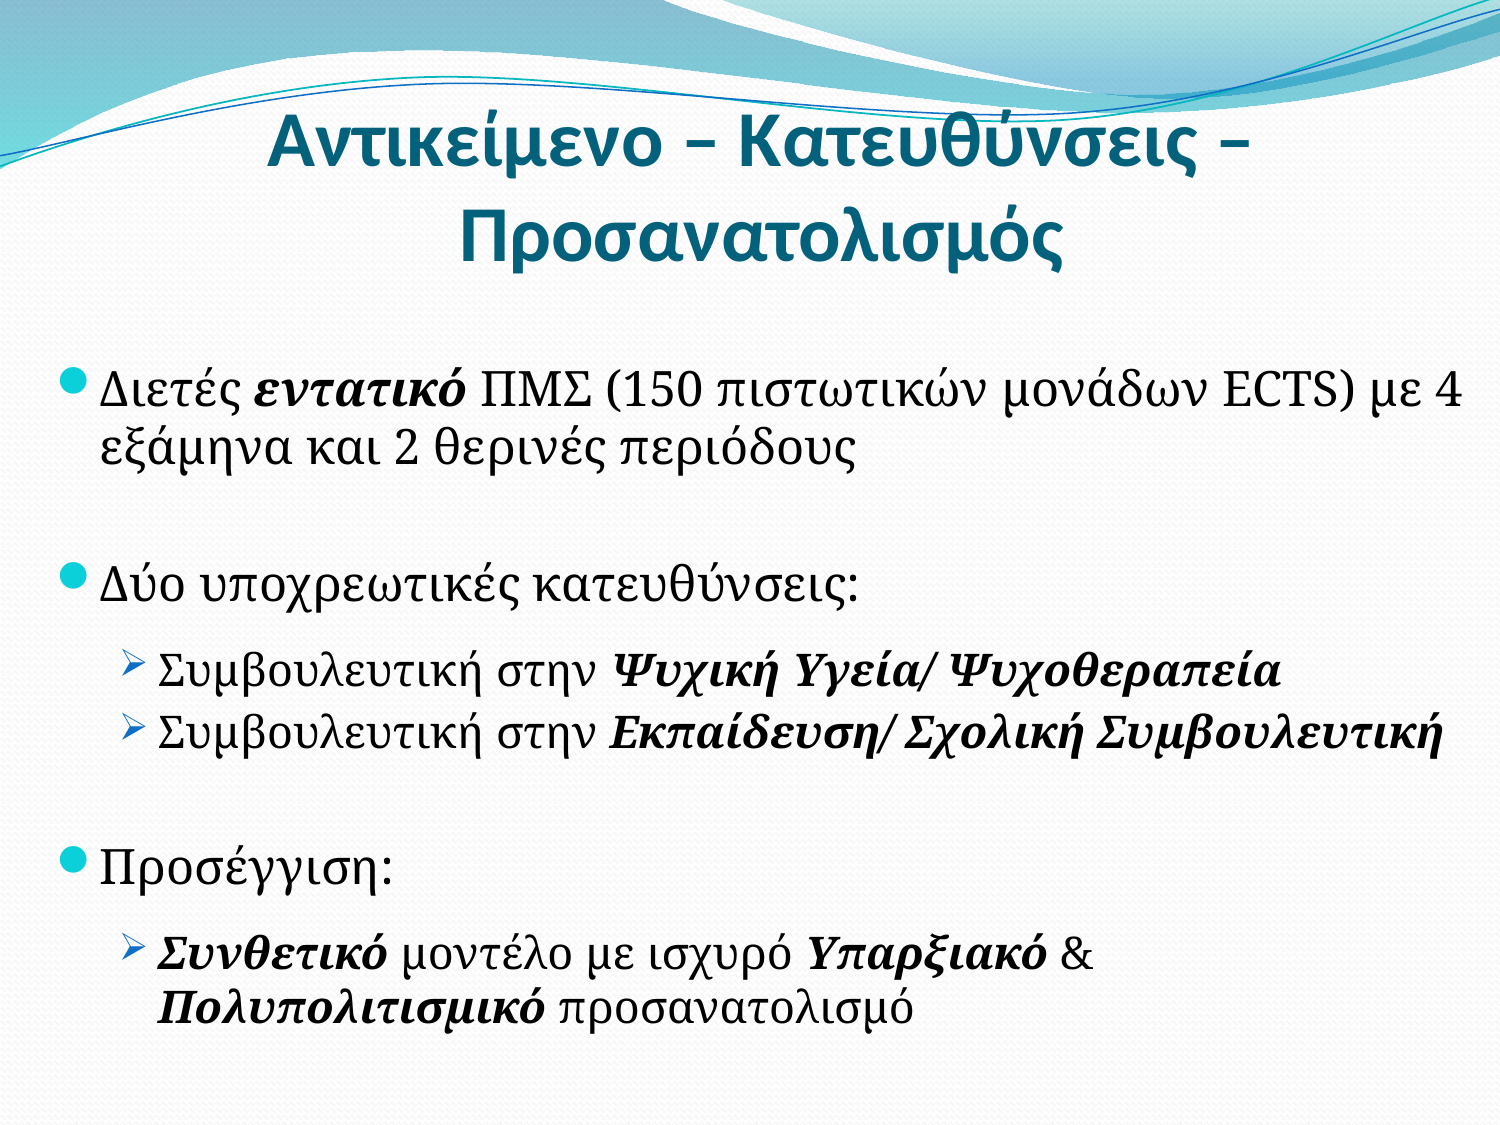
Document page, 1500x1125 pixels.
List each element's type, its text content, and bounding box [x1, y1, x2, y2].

title Αντικείμενο – Κατευθύνσεις – Προσανατολισμός [76, 90, 1447, 278]
list Διετές εντατικό ΠΜΣ (150 πιστωτικών μονάδων ECTS) με 4 εξάμηνα και 2 θερινές περιόδους Δύο υποχρεωτικές κατευθύνσεις: Συμβουλευτική στην Ψυχική Υγεία/ Ψυχοθεραπεία Συμβουλευτική στην Εκπαίδευση/ Σχολική Συμβουλευτική Προσέγγιση: Συνθετικό μοντέλο με ισχυρό Υπαρξιακό & Πολυπολιτισμικό προσανατολισμό [41, 349, 1483, 1047]
